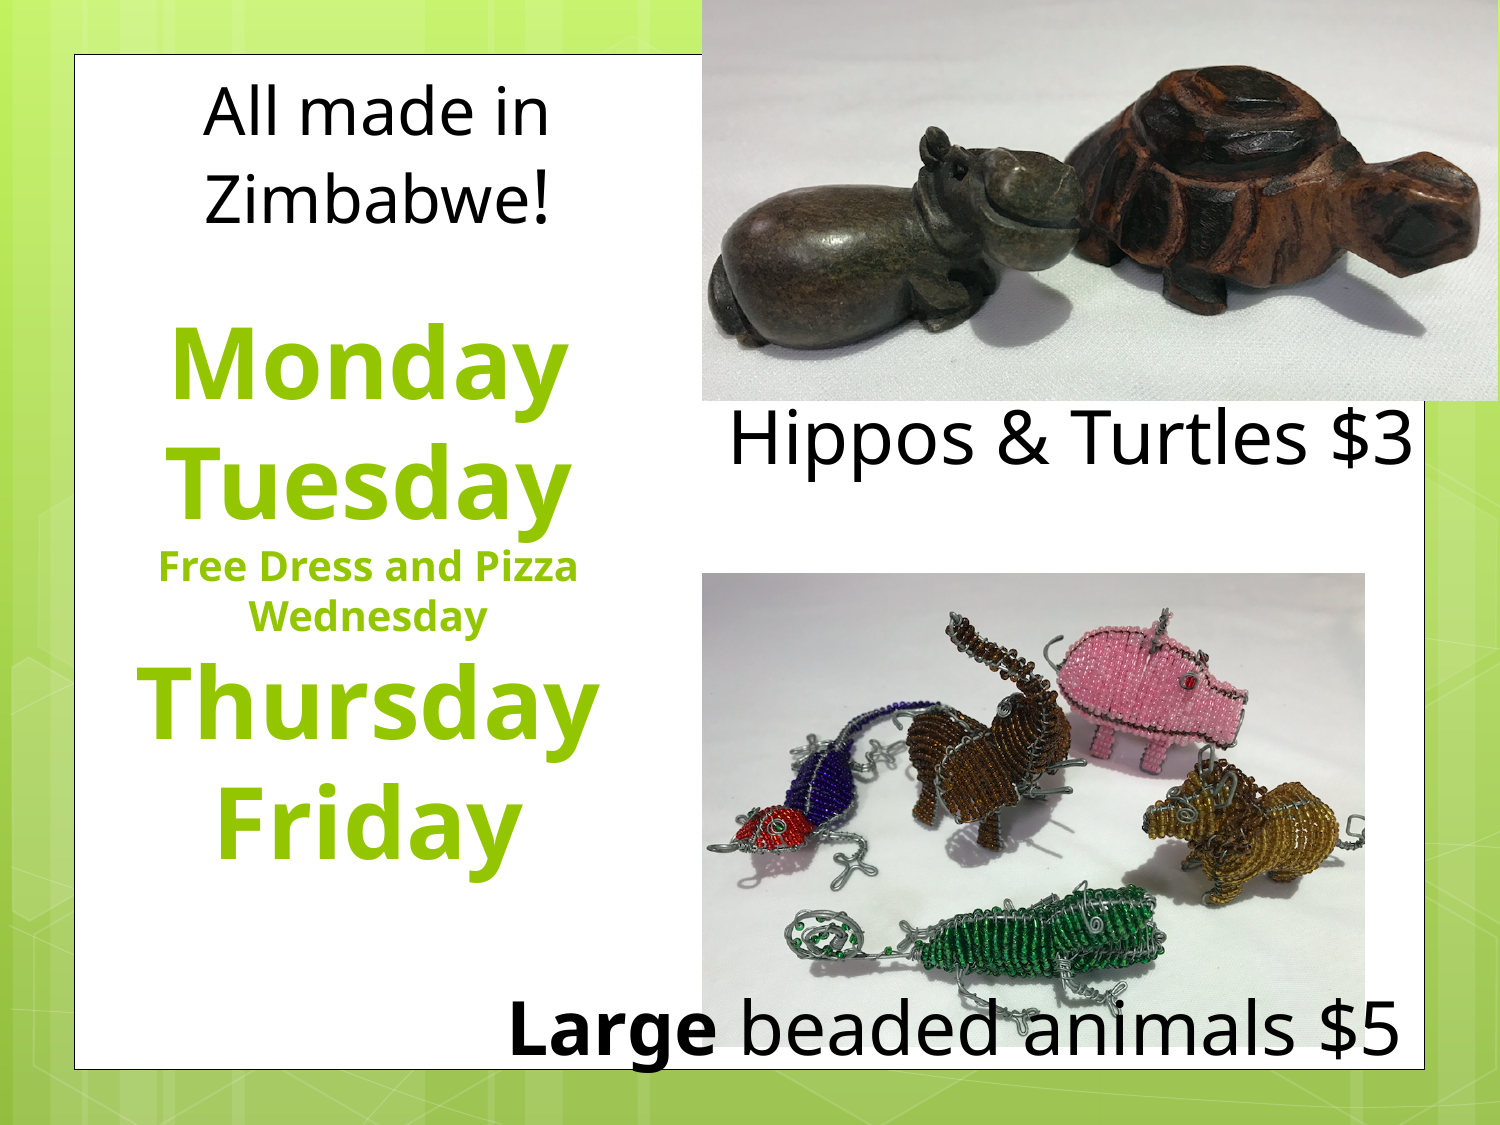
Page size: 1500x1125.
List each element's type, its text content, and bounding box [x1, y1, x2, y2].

text_box Hippos & Turtles $3 [702, 409, 1441, 487]
text_box All made in Zimbabwe! [81, 61, 675, 246]
picture [702, 573, 1365, 1047]
title Monday Tuesday Free Dress and Pizza Wednesday Thursday Friday [75, 290, 662, 888]
picture [702, 0, 1498, 401]
text_box Large beaded animals $5 [466, 972, 1444, 1078]
